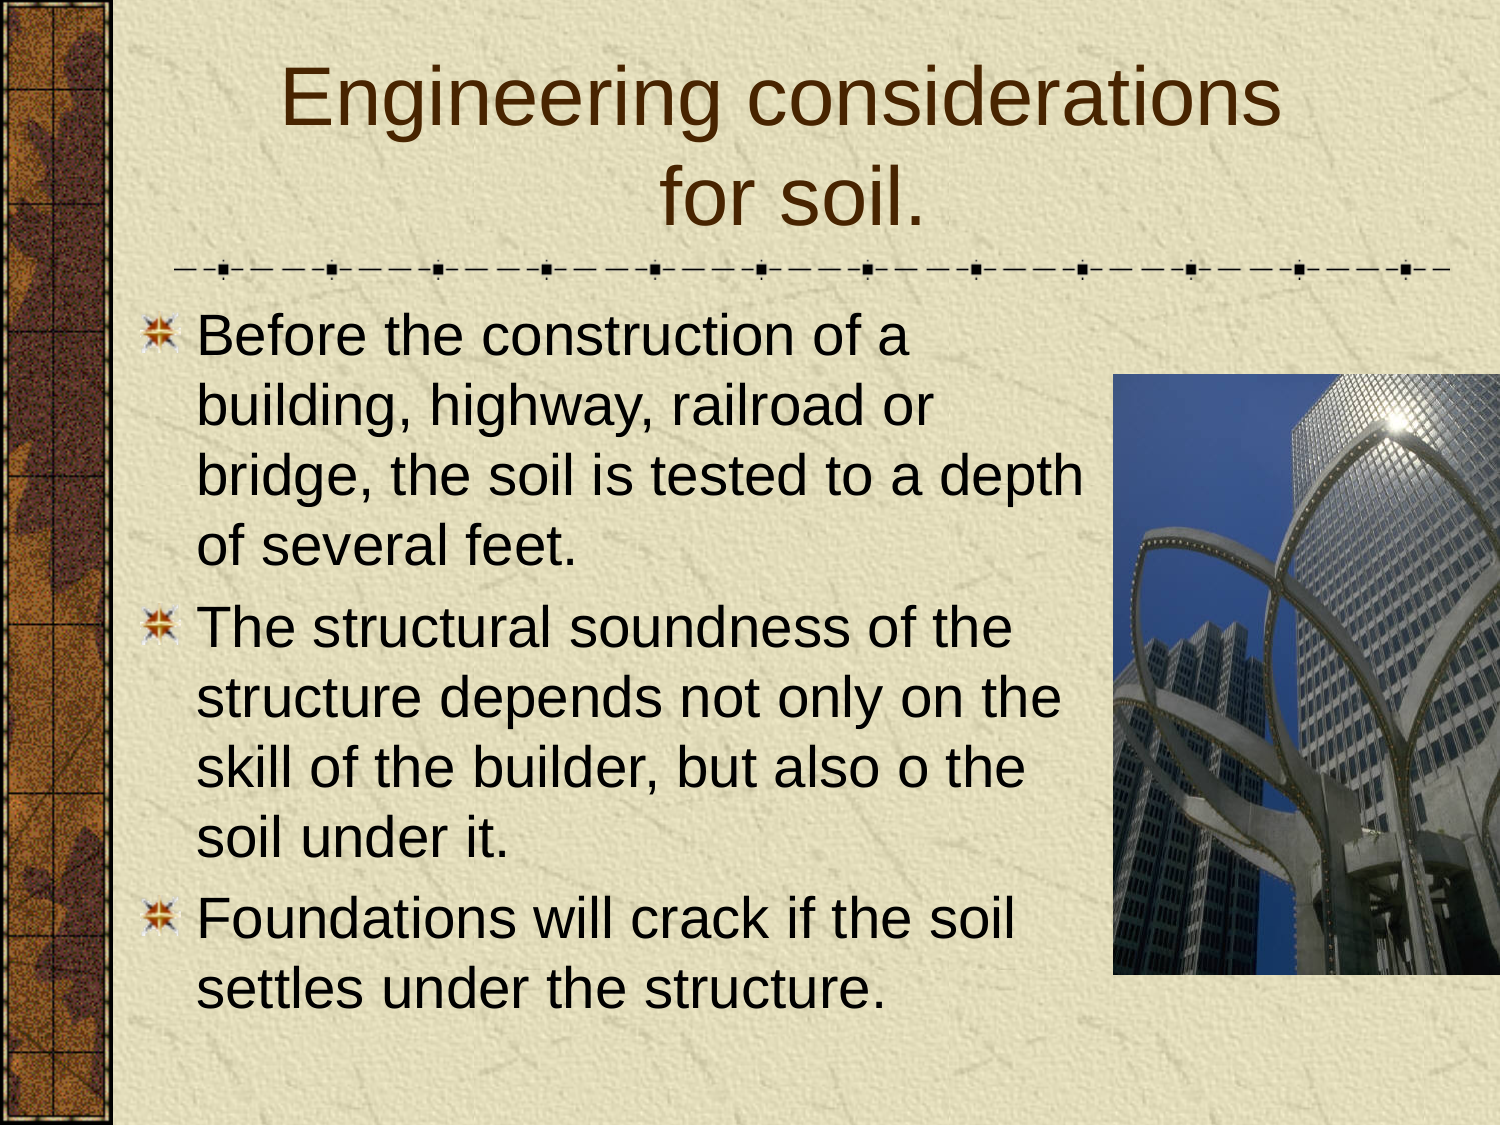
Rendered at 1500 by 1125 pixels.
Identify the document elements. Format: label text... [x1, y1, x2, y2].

picture [0, 0, 1500, 1125]
title Engineering considerations for soil. [124, 62, 1463, 251]
list Before the construction of a building, highway, railroad or bridge, the soil is tested to a depth of several feet. The structural soundness of the structure depends not only on the skill of the builder, but also o the soil under it. Foundations will crack if the soil settles under the structure. [124, 289, 1113, 1063]
